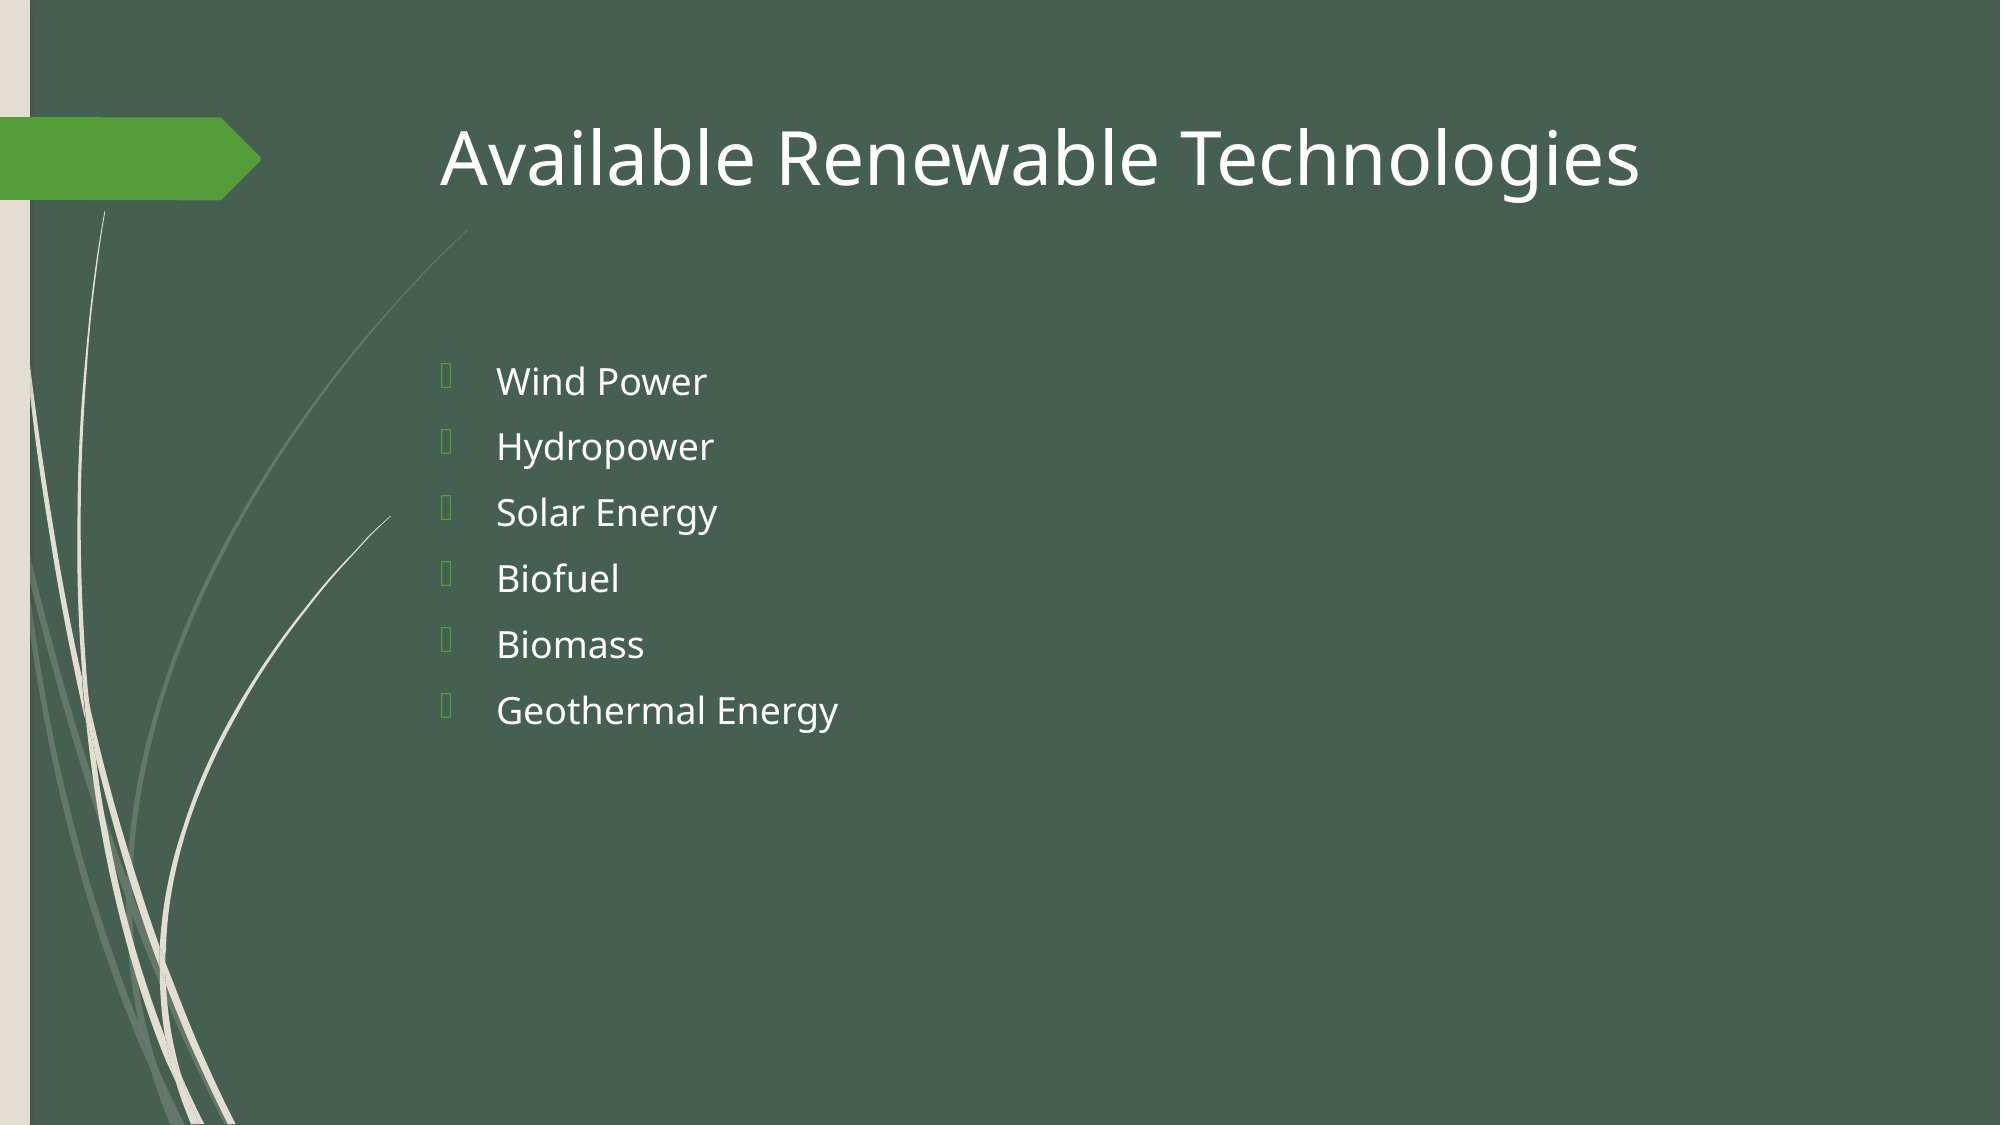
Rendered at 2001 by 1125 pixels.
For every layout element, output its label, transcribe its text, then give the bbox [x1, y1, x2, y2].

title Available Renewable Technologies [425, 102, 1888, 313]
list Wind Power Hydropower Solar Energy Biofuel Biomass Geothermal Energy [424, 350, 1888, 970]
